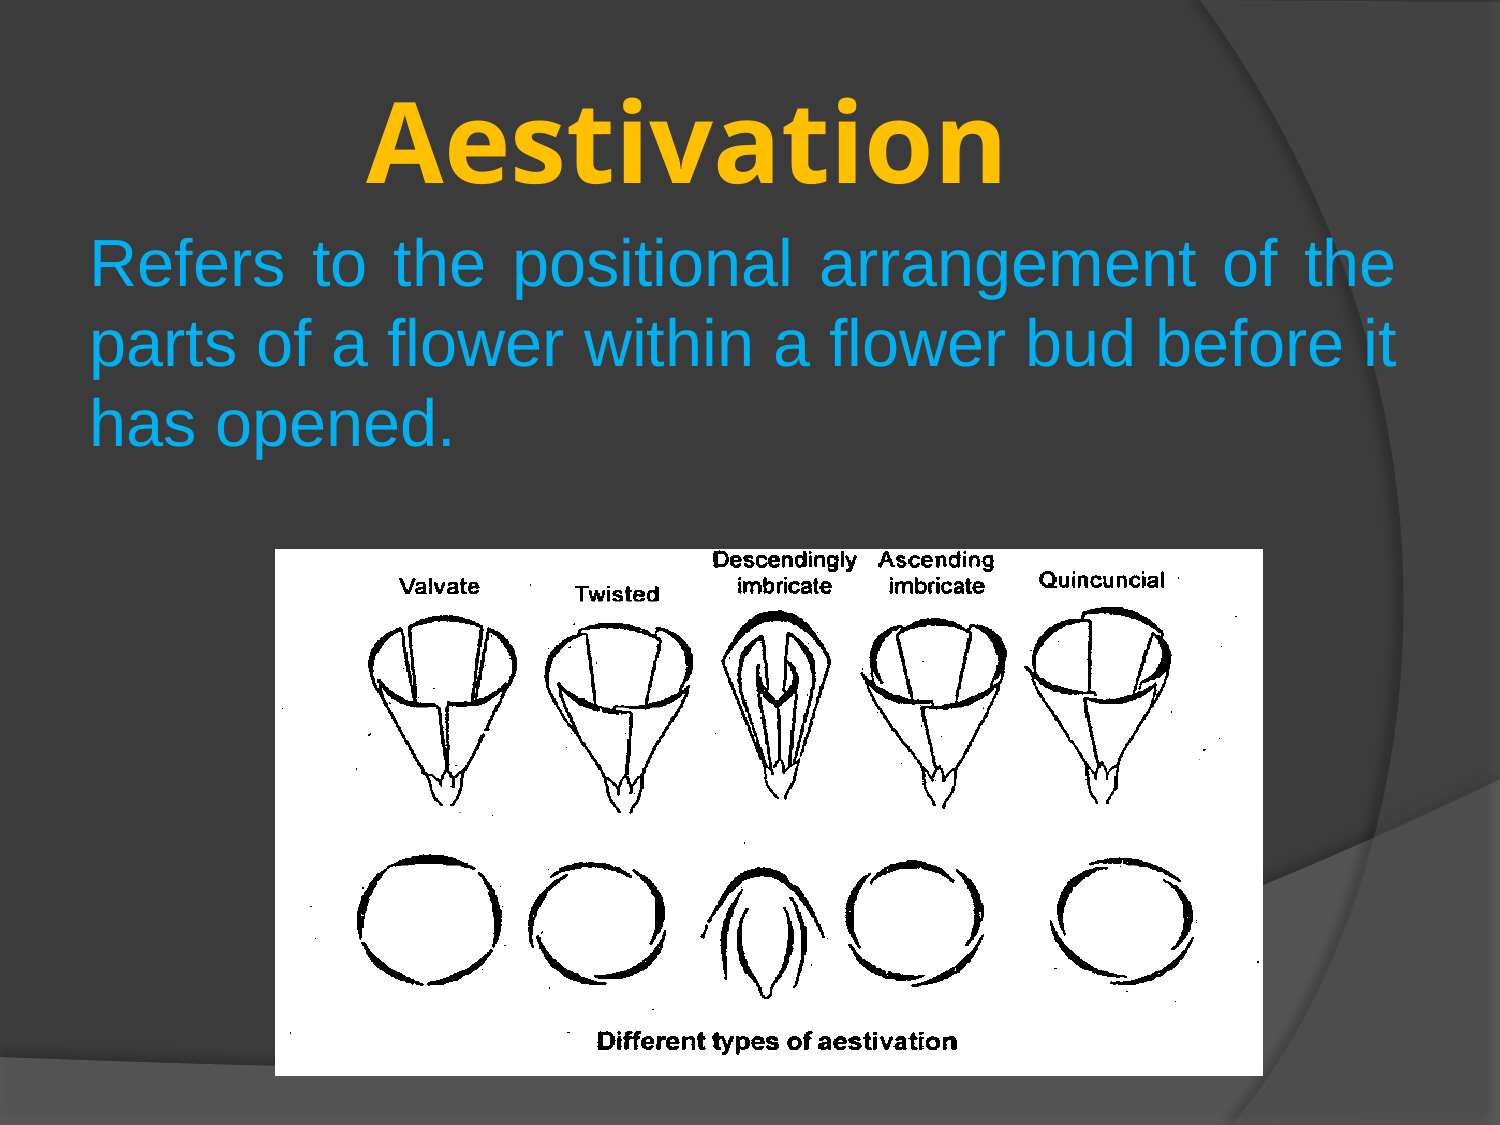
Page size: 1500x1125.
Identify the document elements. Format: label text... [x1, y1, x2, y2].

picture [274, 549, 1263, 1076]
text_box Refers to the positional arrangement of the parts of a flower within a flower bud before it has opened. [74, 212, 1413, 468]
text_box Aestivation [75, 45, 1300, 212]
